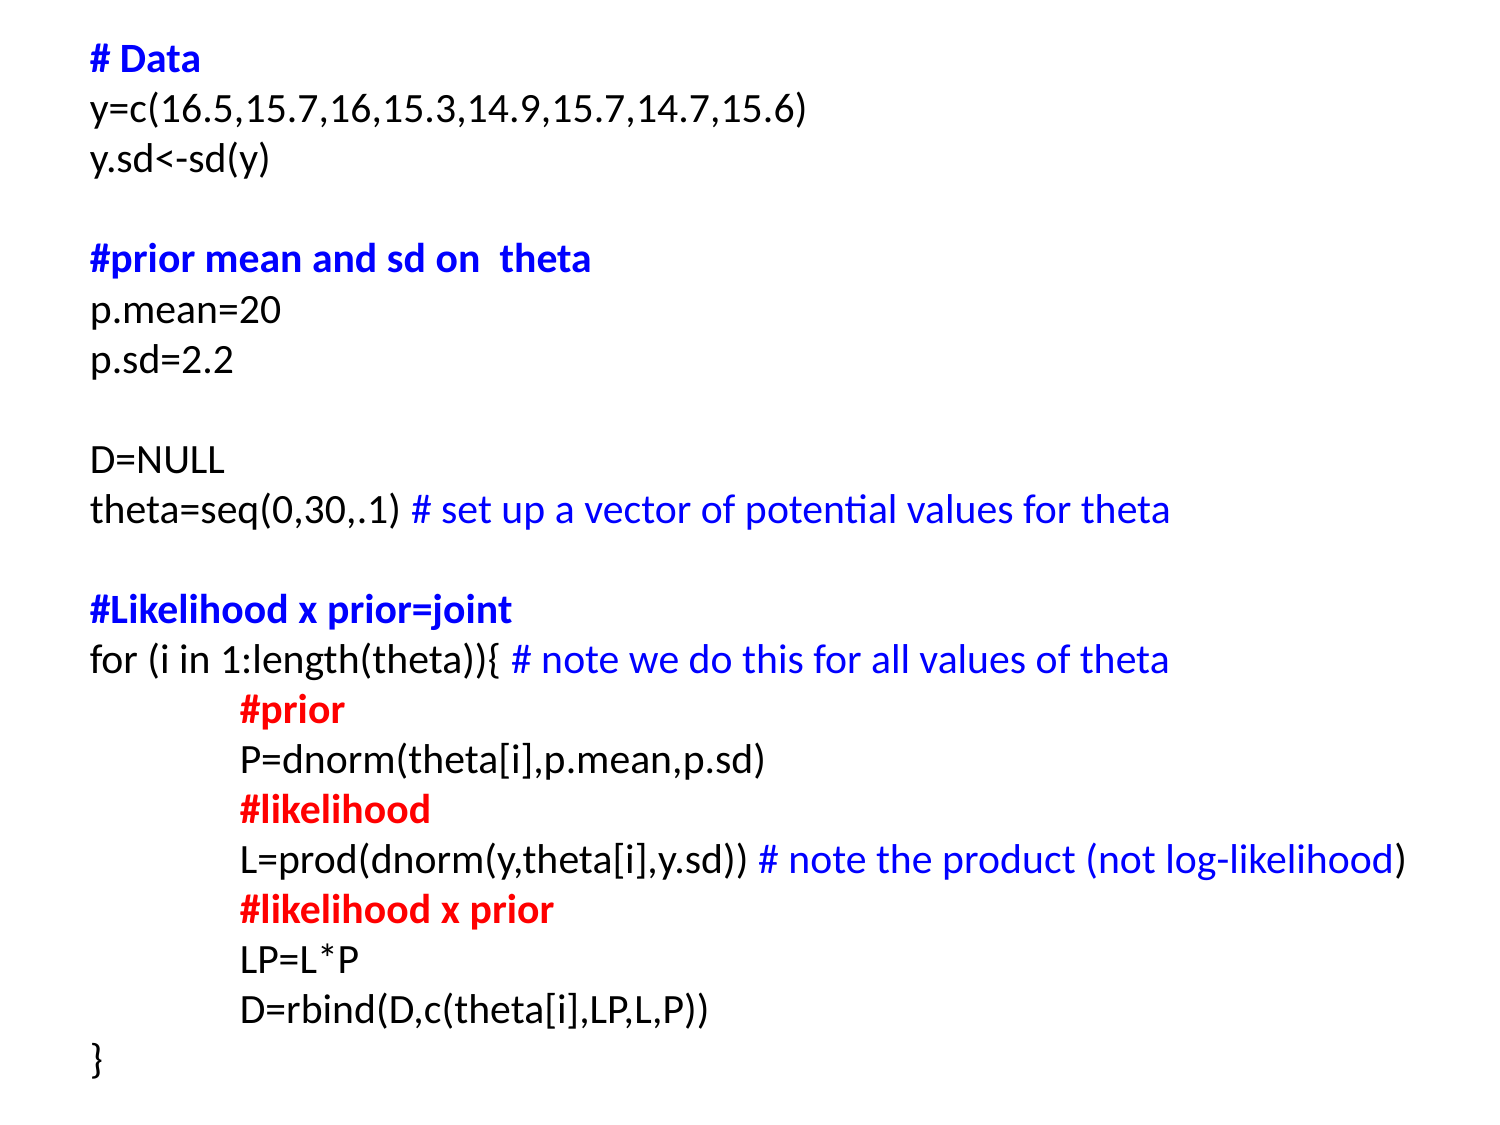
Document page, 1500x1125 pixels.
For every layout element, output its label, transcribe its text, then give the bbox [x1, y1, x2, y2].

text_box # Data y=c(16.5,15.7,16,15.3,14.9,15.7,14.7,15.6) y.sd<-sd(y) #prior mean and sd on theta p.mean=20 p.sd=2.2 D=NULL theta=seq(0,30,.1) # set up a vector of potential values for theta #Likelihood x prior=joint for (i in 1:length(theta)){ # note we do this for all values of theta #prior P=dnorm(theta[i],p.mean,p.sd) #likelihood L=prod(dnorm(y,theta[i],y.sd)) # note the product (not log-likelihood) #likelihood x prior LP=L*P D=rbind(D,c(theta[i],LP,L,P)) } [74, 23, 1425, 1125]
